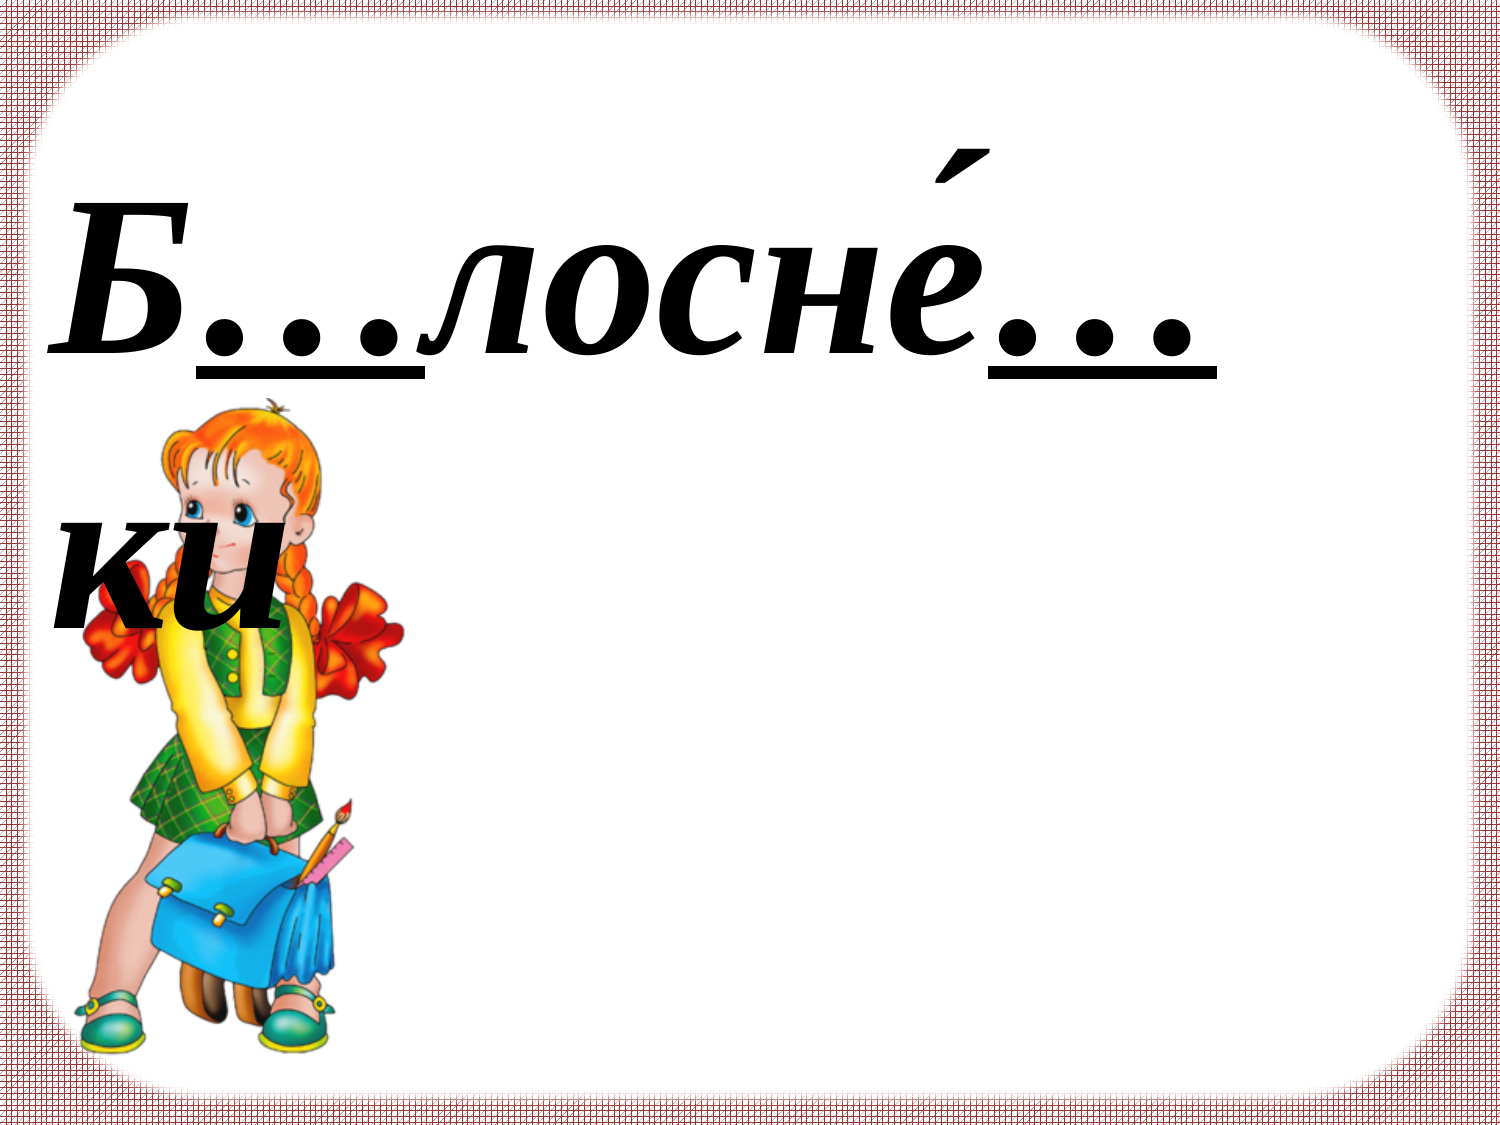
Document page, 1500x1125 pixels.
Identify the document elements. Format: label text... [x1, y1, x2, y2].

text_box Б…лосне́…ки [35, 117, 1477, 682]
picture [58, 398, 419, 1072]
